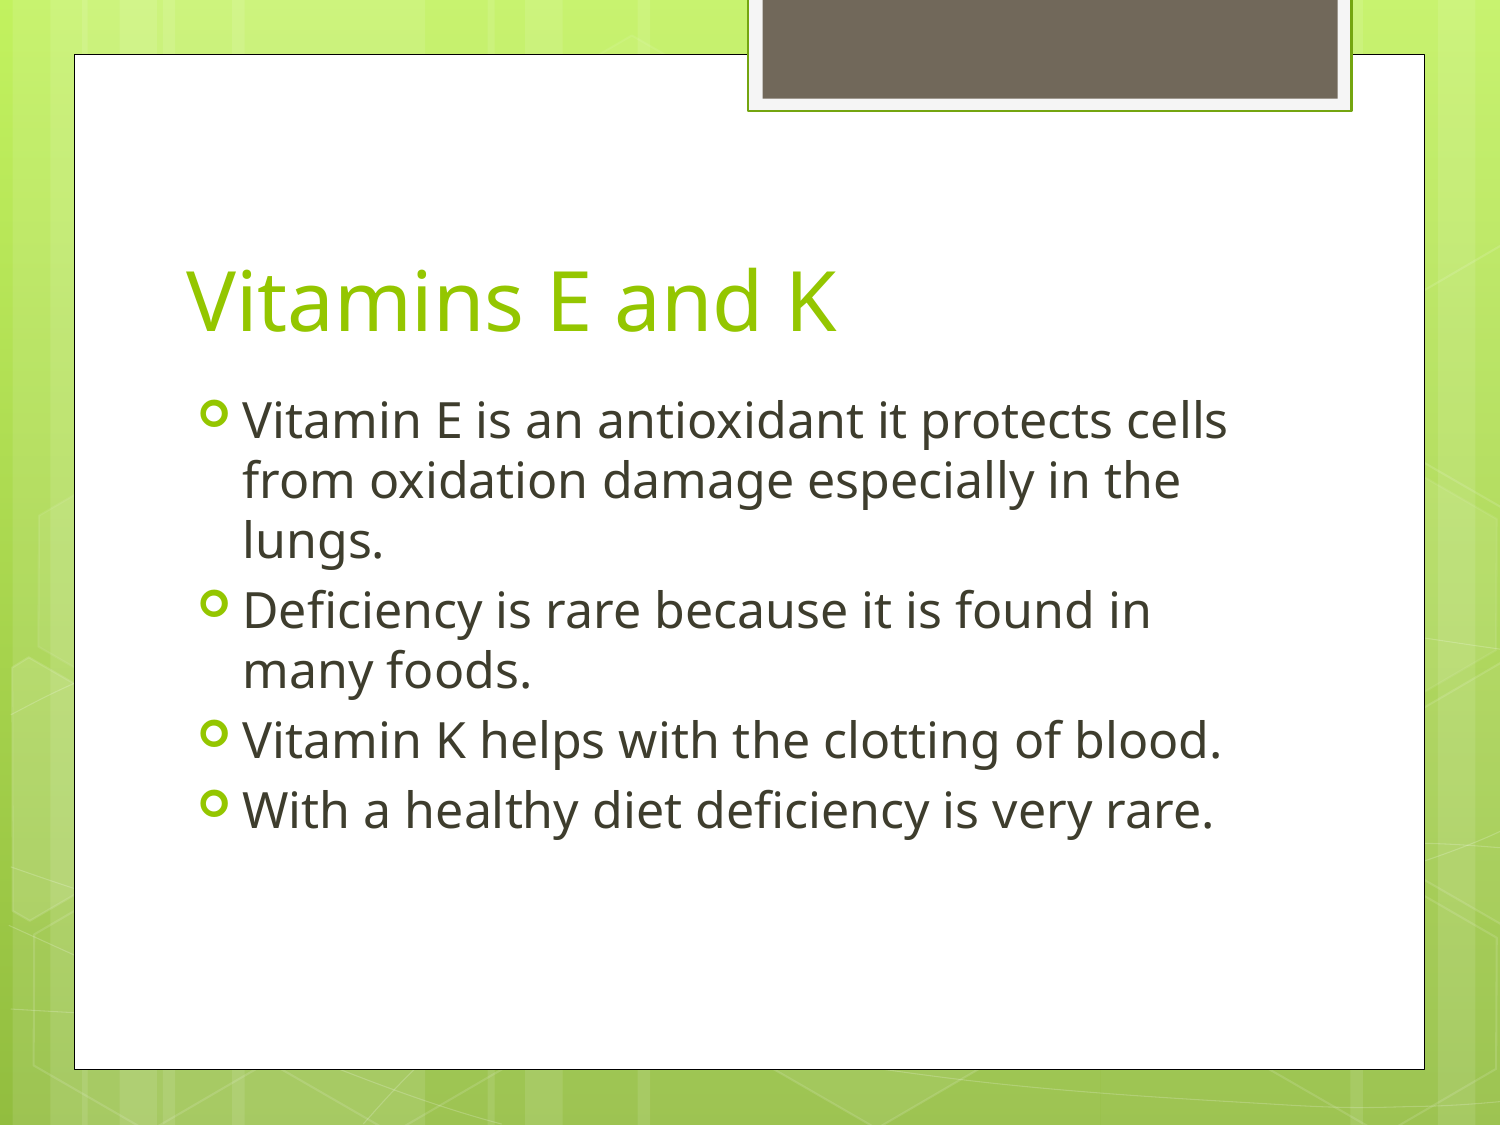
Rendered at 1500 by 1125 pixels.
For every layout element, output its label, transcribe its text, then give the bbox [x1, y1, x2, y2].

title Vitamins E and K [171, 168, 1324, 357]
list Vitamin E is an antioxidant it protects cells from oxidation damage especially in the lungs. Deficiency is rare because it is found in many foods. Vitamin K helps with the clotting of blood. With a healthy diet deficiency is very rare. [171, 381, 1283, 957]
